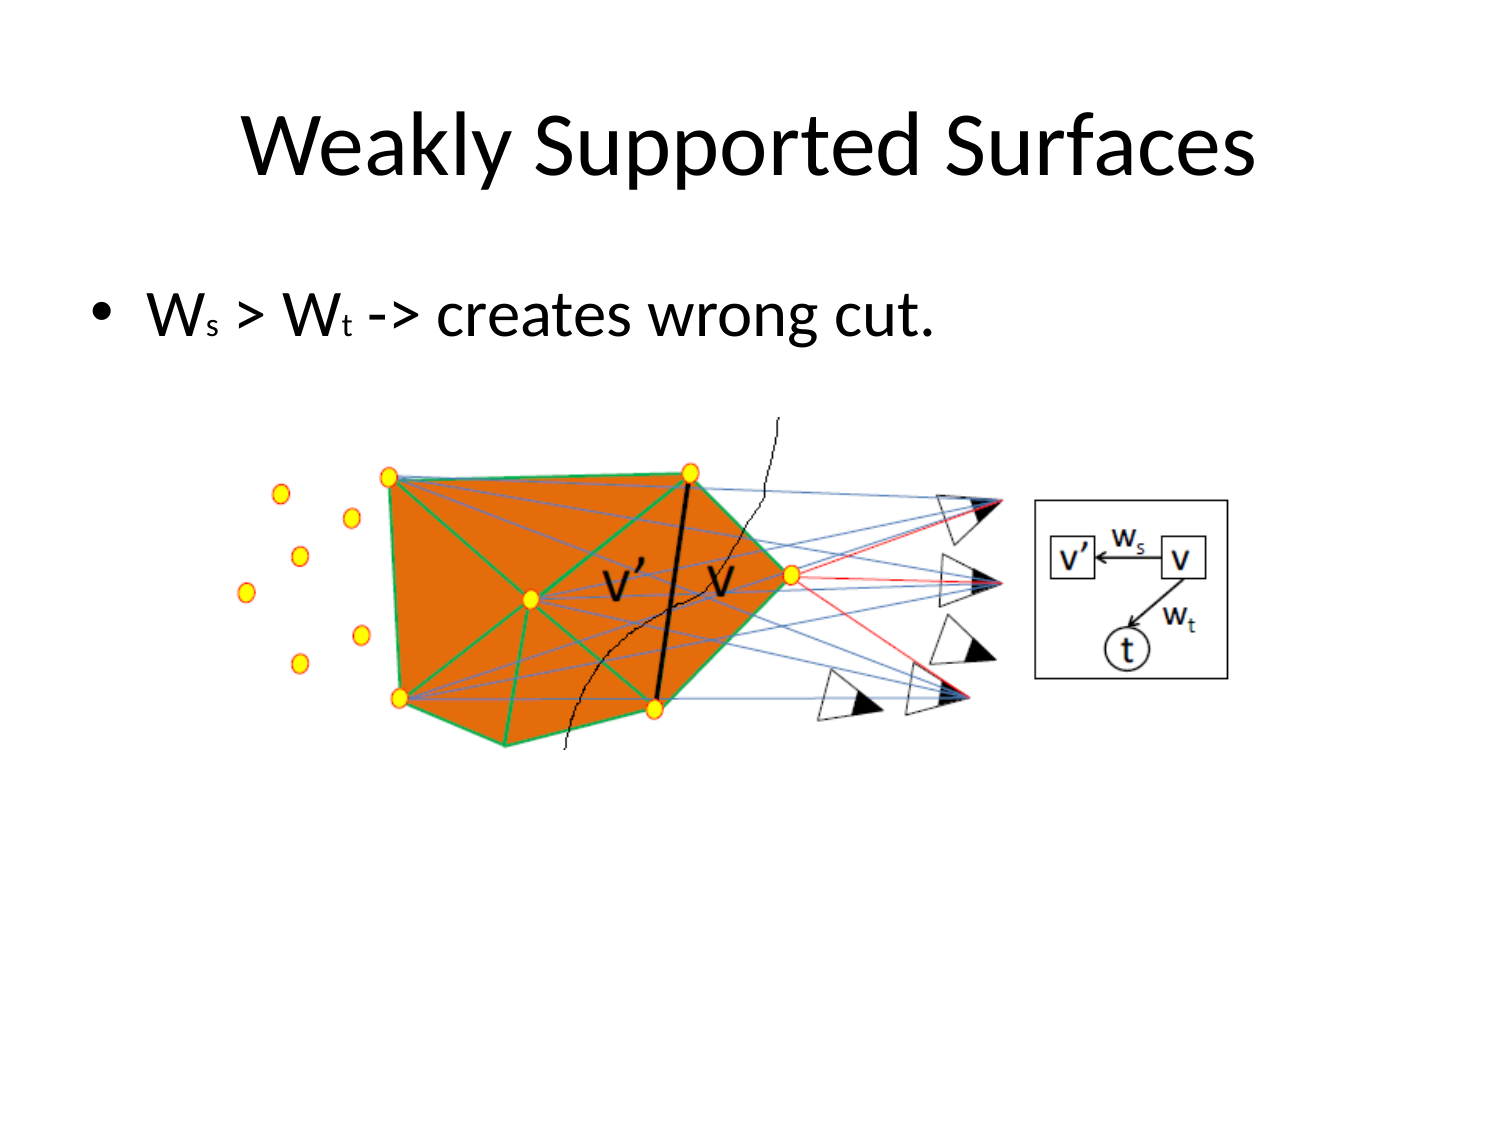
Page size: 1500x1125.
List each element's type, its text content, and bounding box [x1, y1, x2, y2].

title Weakly Supported Surfaces [75, 45, 1425, 233]
picture [209, 416, 1313, 751]
list Ws > Wt -> creates wrong cut. [75, 262, 1425, 1005]
